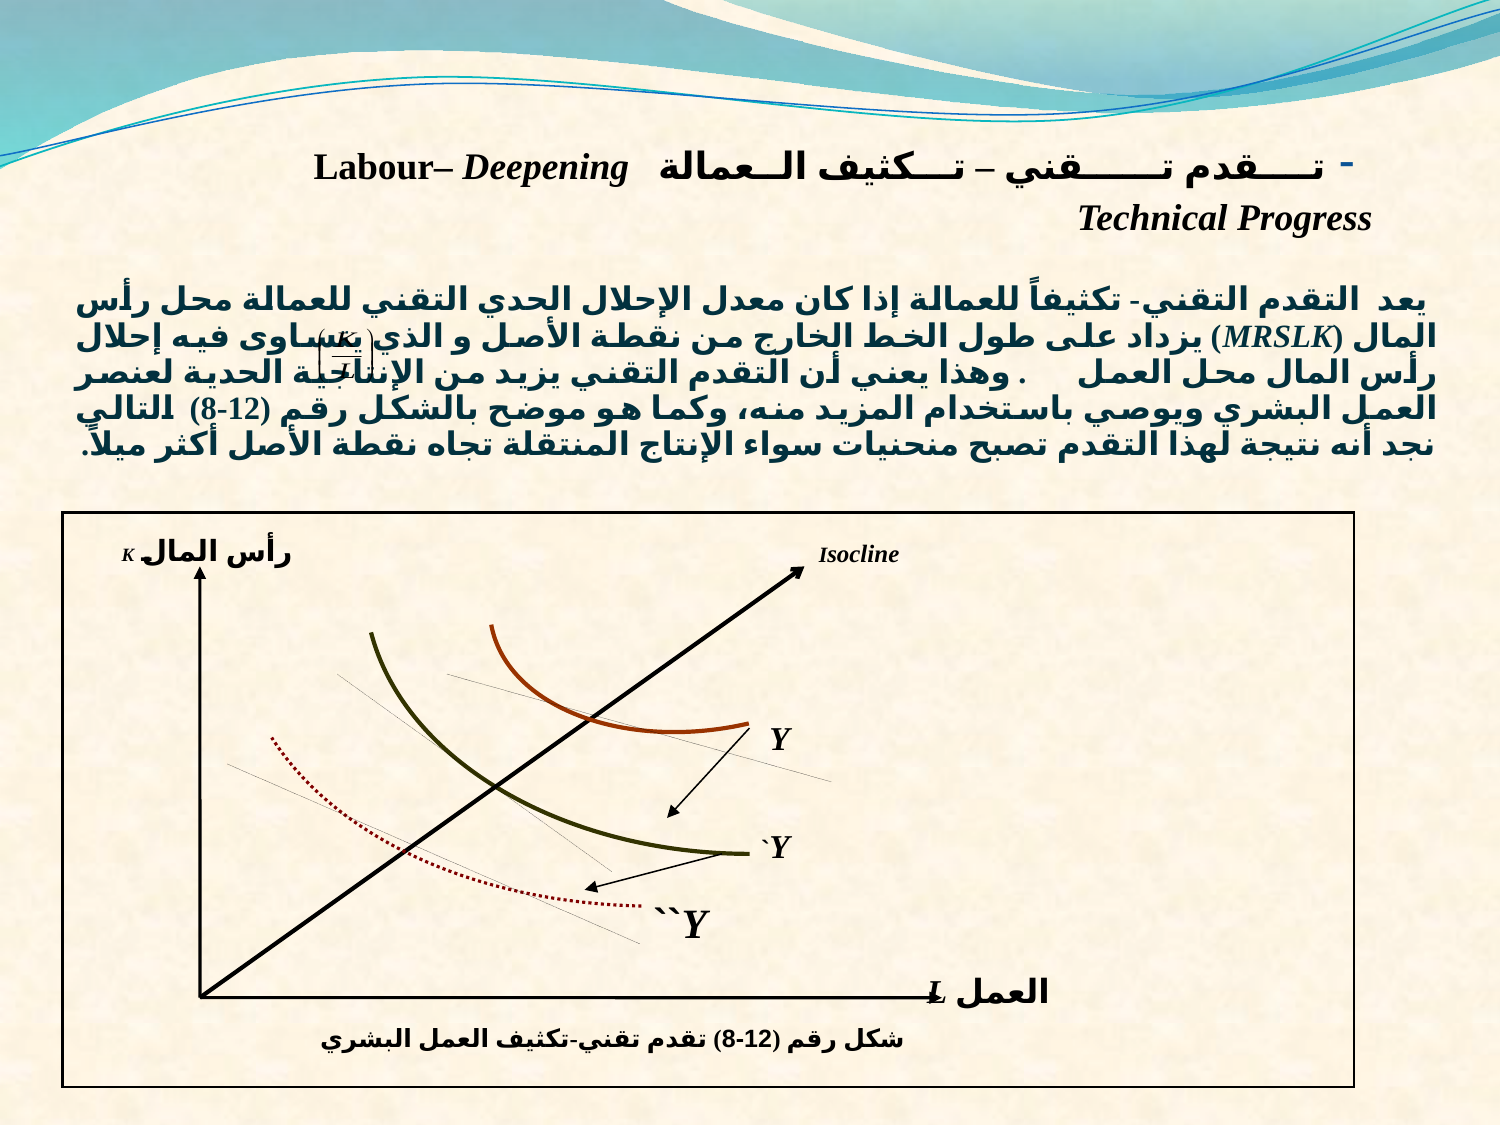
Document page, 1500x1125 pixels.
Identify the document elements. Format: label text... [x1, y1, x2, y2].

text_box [312, 324, 384, 388]
text_box - تــــقدم تــــــقني – تـــكثيف الــعمالة Labour– Deepening Technical Progress [185, 135, 1389, 265]
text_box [62, 512, 1355, 1088]
title يعد التقدم التقني- تكثيفاً للعمالة إذا كان معدل الإحلال الحدي التقني للعمالة محل رأس المال (MRSLK) يزداد على طول الخط الخارج من نقطة الأصل و الذي يتساوى فيه إحلال رأس المال محل العمل . وهذا يعني أن التقدم التقني يزيد من الإنتاجية الحدية لعنصر العمل البشري ويوصي باستخدام المزيد منه، وكما هو موضح بالشكل رقم (12-8) التالي نجد أنه نتيجة لهذا التقدم تصبح منحنيات سواء الإنتاج المنتقلة تجاه نقطة الأصل أكثر ميلاً. [75, 237, 1438, 463]
